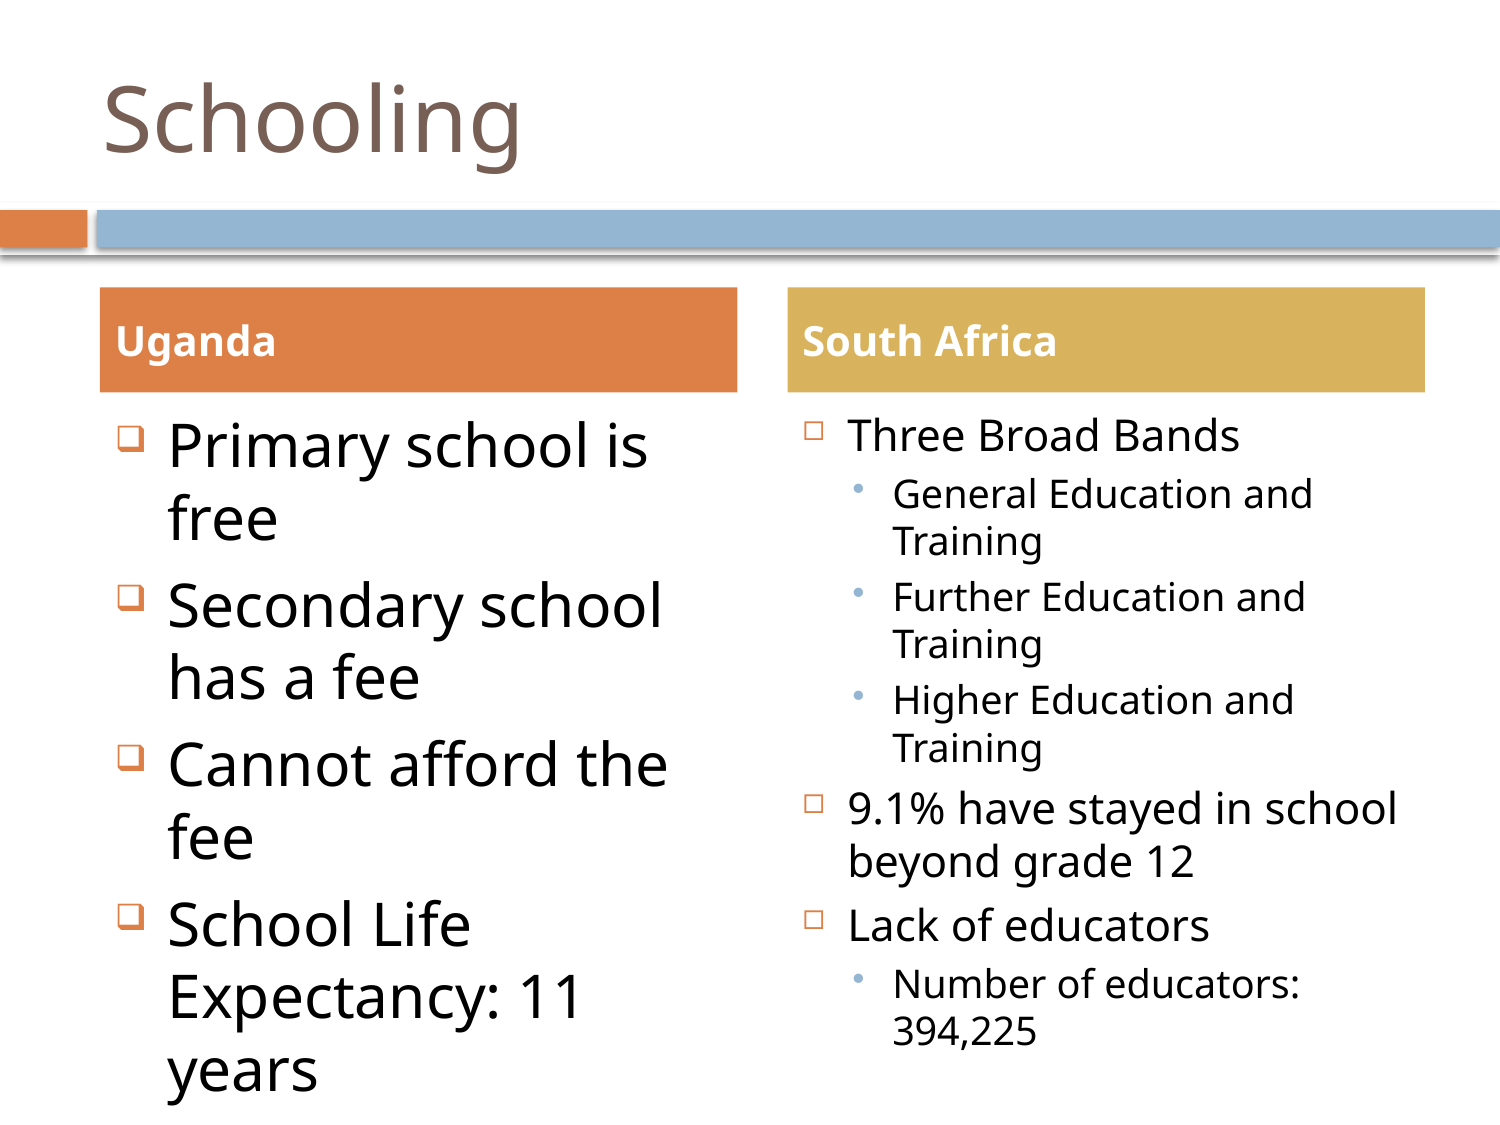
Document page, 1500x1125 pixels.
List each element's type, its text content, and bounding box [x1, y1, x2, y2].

list Uganda [99, 287, 738, 393]
title Schooling [87, 44, 1425, 188]
list South Africa [787, 287, 1425, 393]
list Three Broad Bands General Education and Training Further Education and Training Higher Education and Training 9.1% have stayed in school beyond grade 12 Lack of educators Number of educators: 394,225 [787, 399, 1425, 1063]
list Primary school is free Secondary school has a fee Cannot afford the fee School Life Expectancy: 11 years [99, 399, 738, 988]
